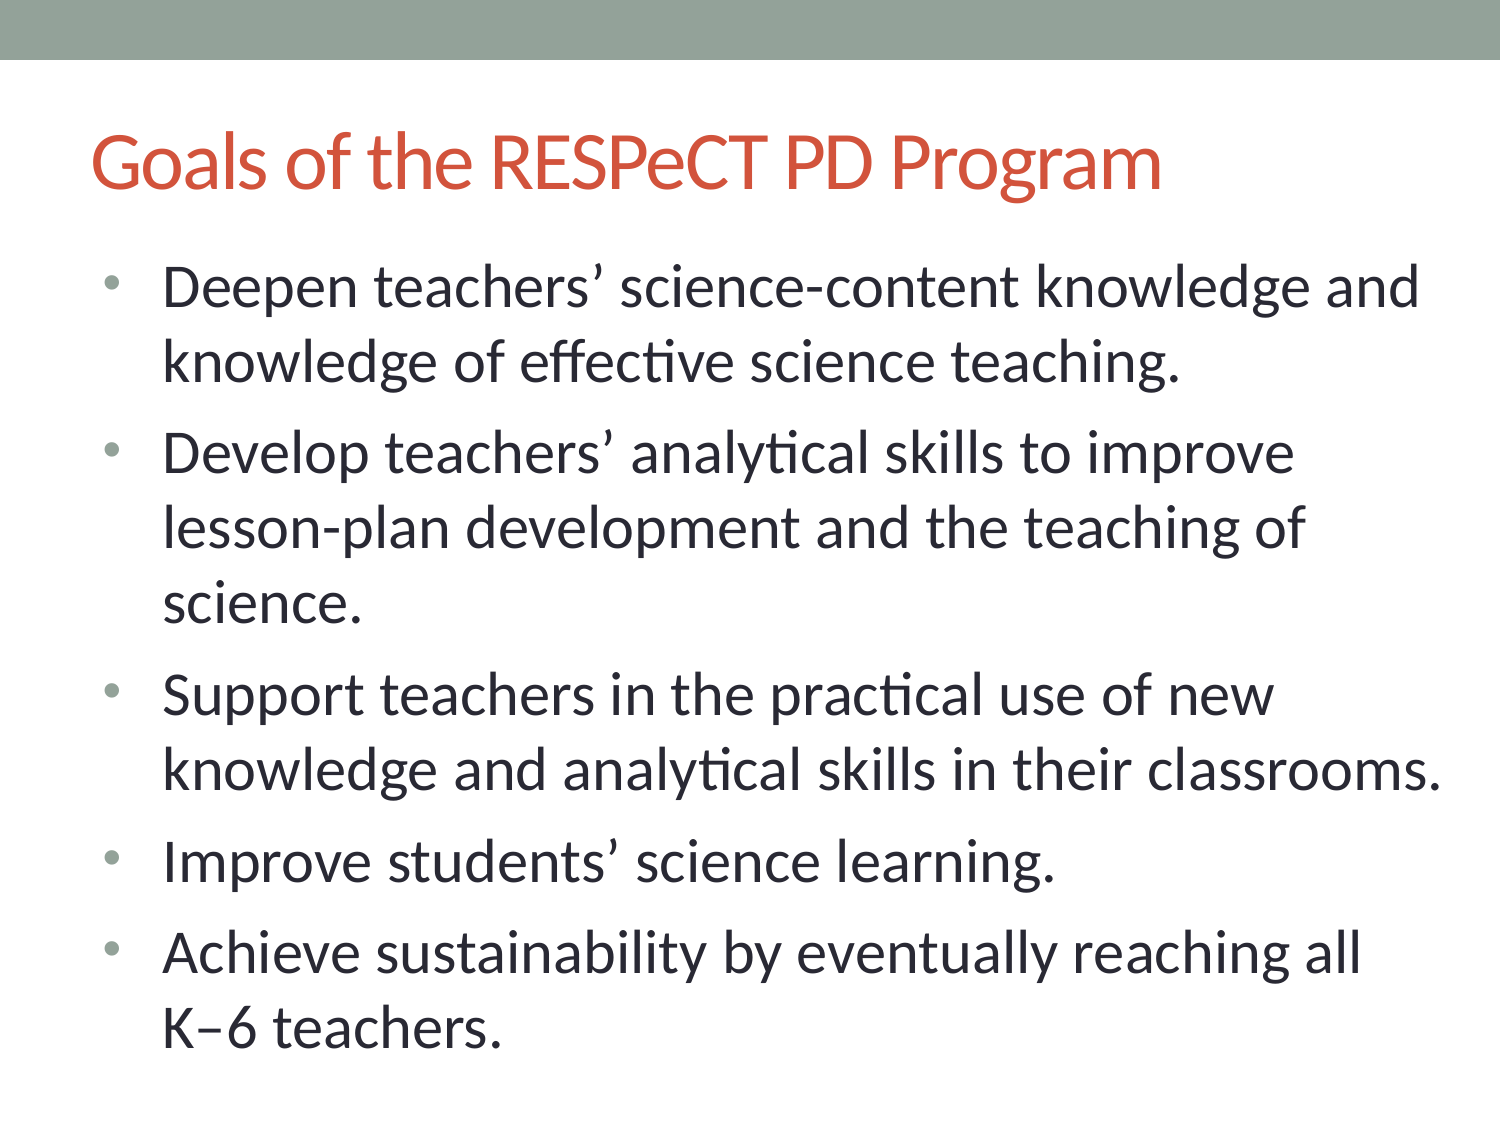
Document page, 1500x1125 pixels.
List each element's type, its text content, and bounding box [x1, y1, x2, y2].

list Deepen teachers’ science-content knowledge and knowledge of effective science teaching. Develop teachers’ analytical skills to improve lesson-plan development and the teaching of science. Support teachers in the practical use of new knowledge and analytical skills in their classrooms. Improve students’ science learning. Achieve sustainability by eventually reaching all K–6 teachers. [87, 237, 1463, 1050]
title Goals of the RESPeCT PD Program [75, 62, 1500, 250]
